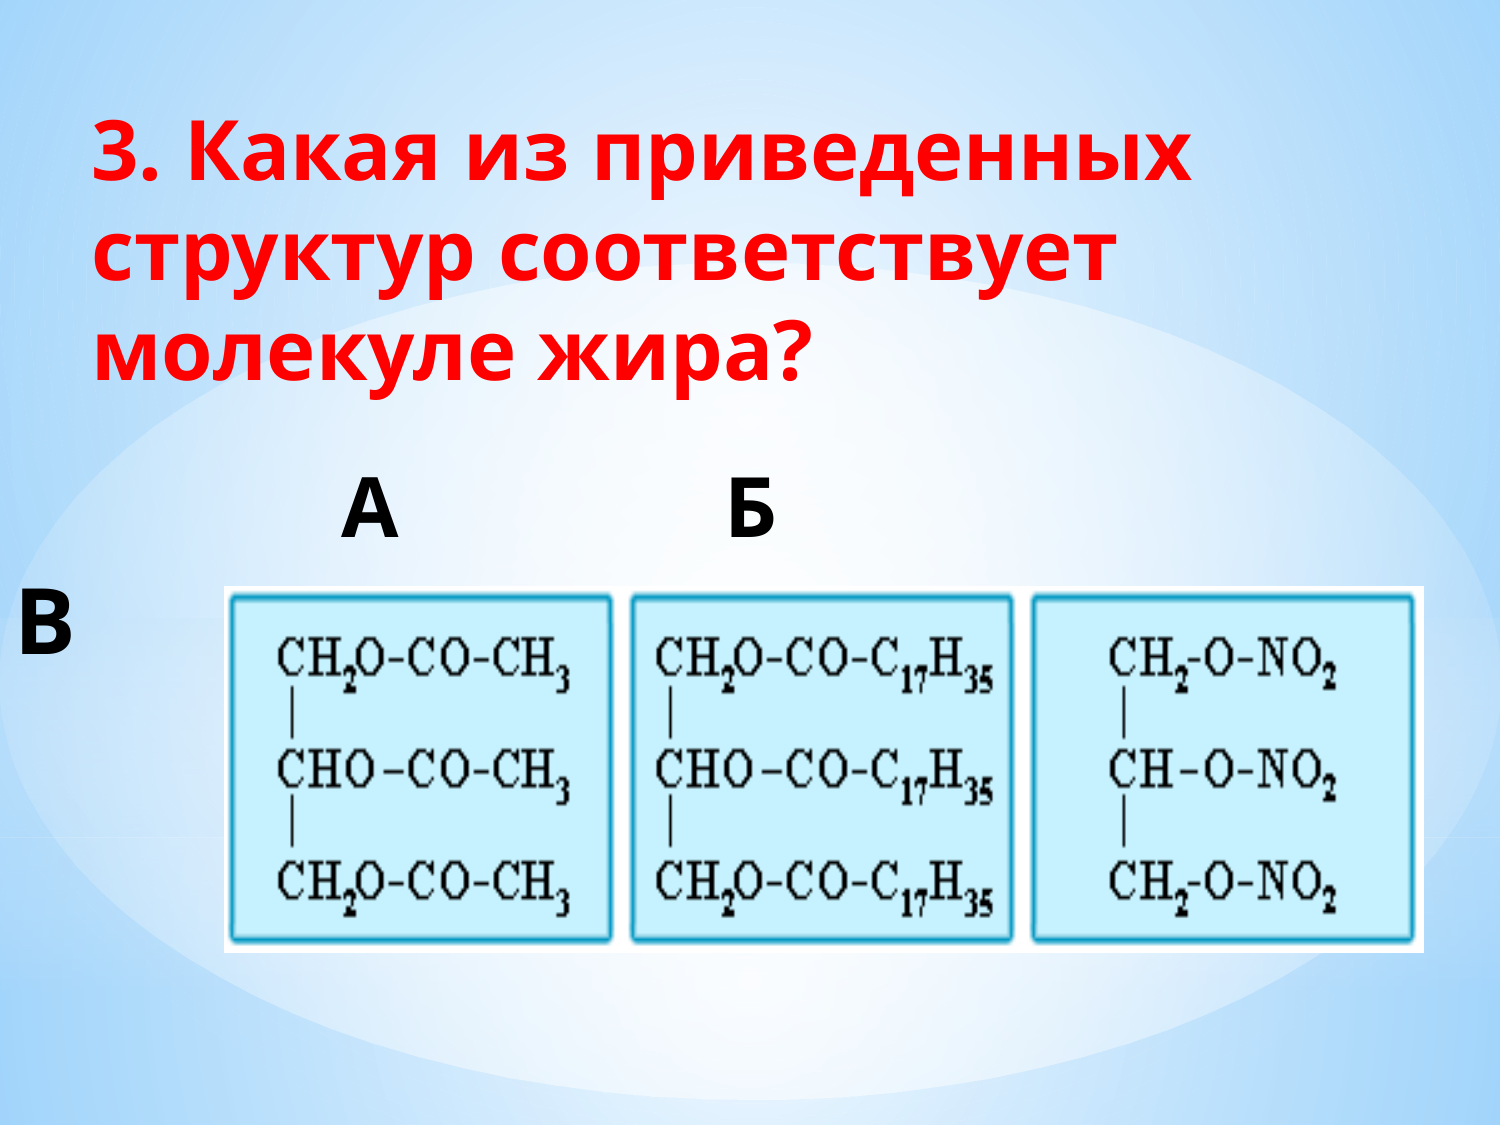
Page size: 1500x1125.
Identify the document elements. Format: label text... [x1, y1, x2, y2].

picture [224, 585, 1424, 954]
text_box А Б В [0, 353, 1442, 726]
list [75, 726, 1425, 1005]
text_box 3. Какая из приведенных структур соответствует молекуле жира? [76, 90, 1424, 405]
